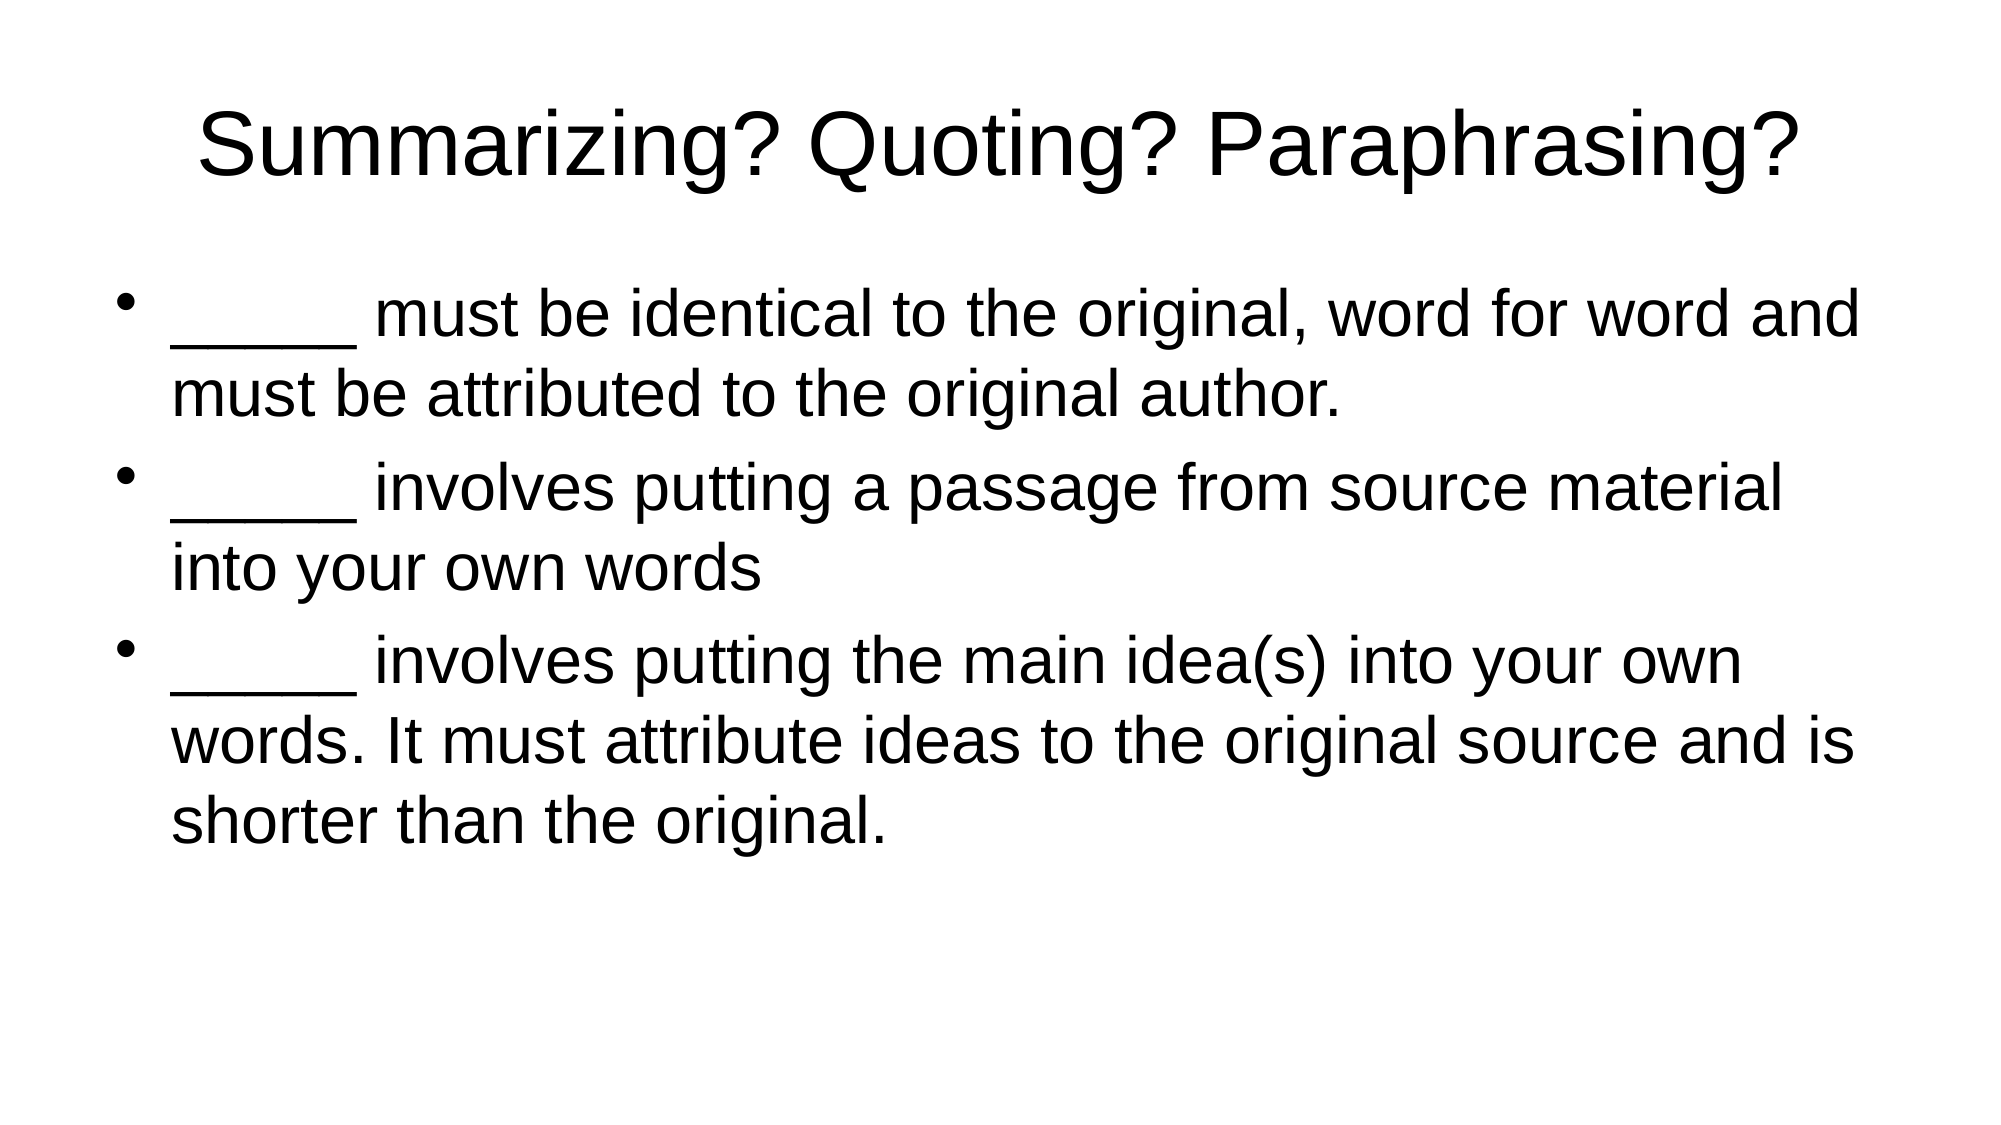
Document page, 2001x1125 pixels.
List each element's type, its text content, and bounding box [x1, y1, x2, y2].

title Summarizing? Quoting? Paraphrasing? [99, 45, 1900, 233]
list _____ must be identical to the original, word for word and must be attributed to the original author. _____ involves putting a passage from source material into your own words _____ involves putting the main idea(s) into your own words. It must attribute ideas to the original source and is shorter than the original. [99, 262, 1900, 1005]
